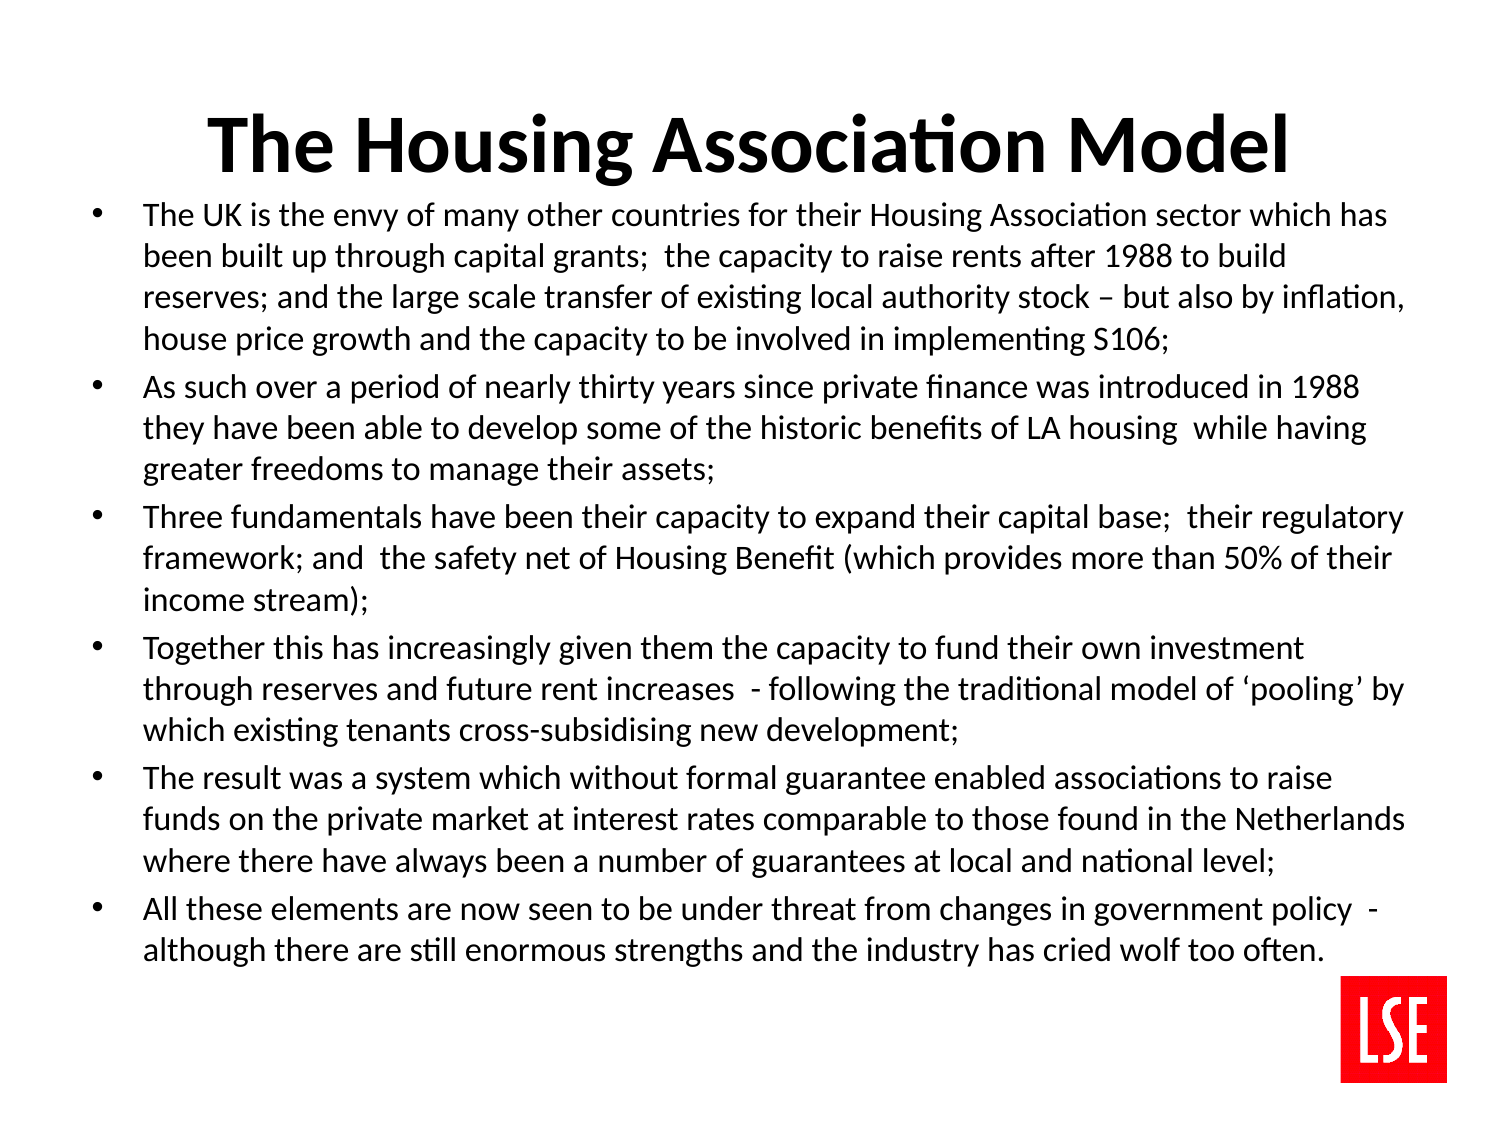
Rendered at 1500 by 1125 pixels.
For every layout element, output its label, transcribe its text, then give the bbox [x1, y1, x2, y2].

list The UK is the envy of many other countries for their Housing Association sector which has been built up through capital grants; the capacity to raise rents after 1988 to build reserves; and the large scale transfer of existing local authority stock – but also by inflation, house price growth and the capacity to be involved in implementing S106; As such over a period of nearly thirty years since private finance was introduced in 1988 they have been able to develop some of the historic benefits of LA housing while having greater freedoms to manage their assets; Three fundamentals have been their capacity to expand their capital base; their regulatory framework; and the safety net of Housing Benefit (which provides more than 50% of their income stream); Together this has increasingly given them the capacity to fund their own investment through reserves and future rent increases - following the traditional model of ‘pooling’ by which existing tenants cross-subsidising new development; The result was a system which without formal guarantee enabled associations to raise funds on the private market at interest rates comparable to those found in the Netherlands where there have always been a number of guarantees at local and national level; All these elements are now seen to be under threat from changes in government policy - although there are still enormous strengths and the industry has cried wolf too often. [76, 184, 1427, 1005]
title The Housing Association Model [75, 45, 1425, 233]
picture [1340, 975, 1448, 1083]
